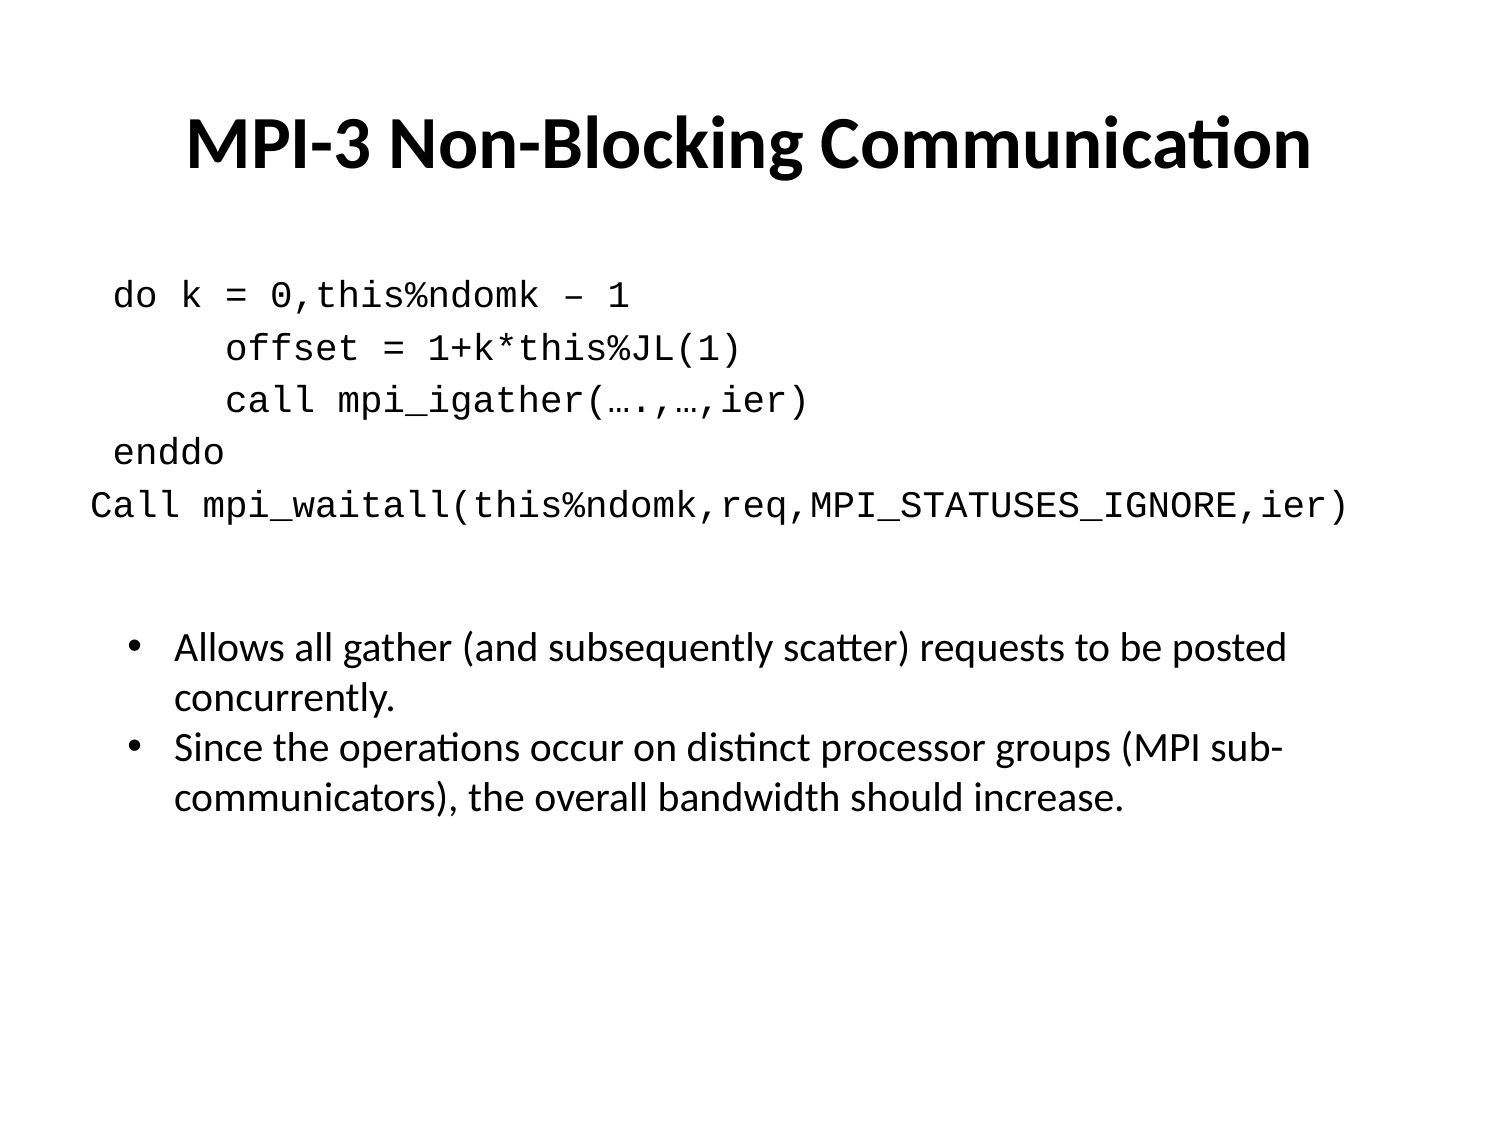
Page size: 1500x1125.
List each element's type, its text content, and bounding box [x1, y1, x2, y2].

list do k = 0,this%ndomk – 1 offset = 1+k*this%JL(1) call mpi_igather(….,…,ier) enddo Call mpi_waitall(this%ndomk,req,MPI_STATUSES_IGNORE,ier) [75, 262, 1425, 550]
text_box Allows all gather (and subsequently scatter) requests to be posted concurrently. Since the operations occur on distinct processor groups (MPI sub-communicators), the overall bandwidth should increase. [112, 612, 1413, 828]
title MPI-3 Non-Blocking Communication [75, 45, 1425, 233]
